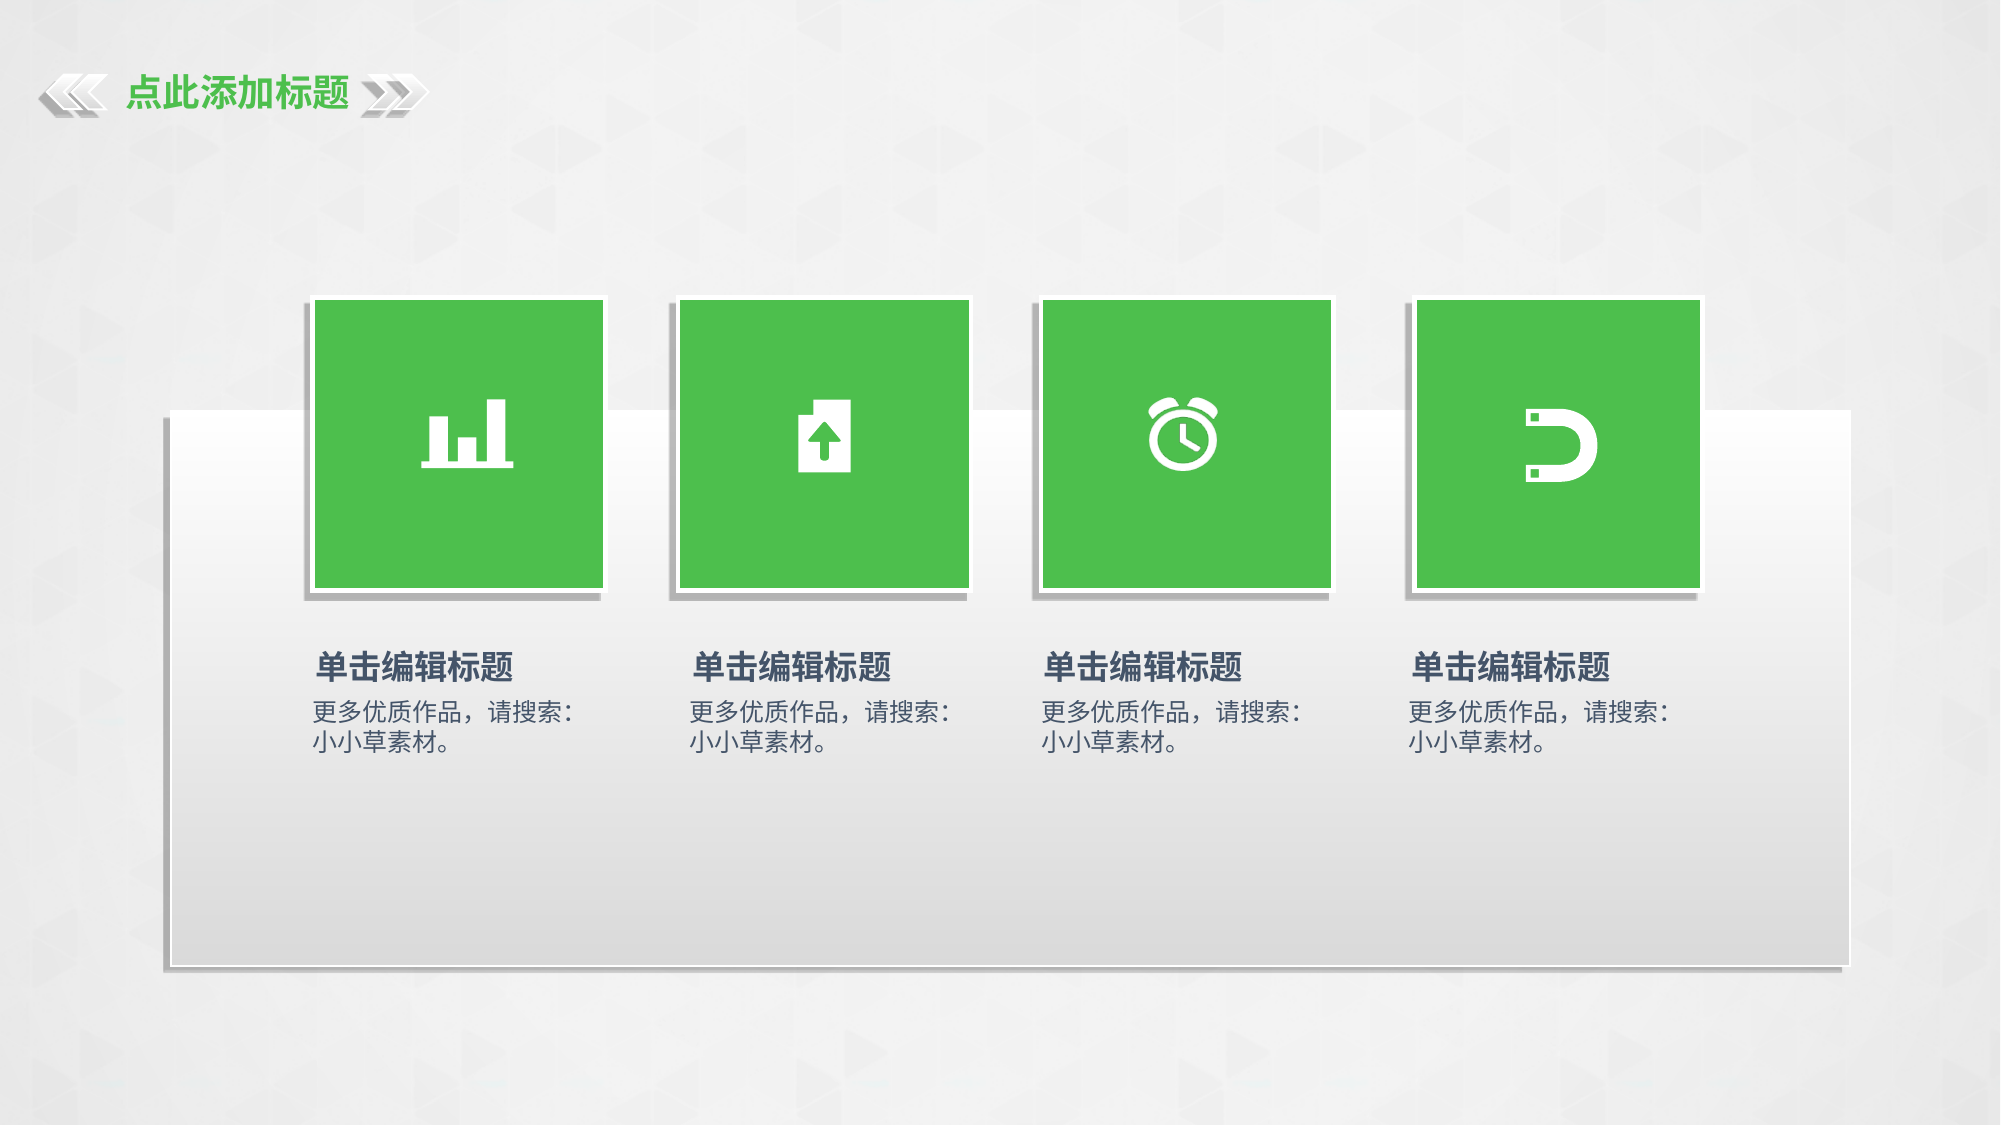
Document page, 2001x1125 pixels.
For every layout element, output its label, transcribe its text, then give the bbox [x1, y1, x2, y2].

text_box [312, 297, 606, 591]
text_box [171, 411, 1850, 966]
text_box 单击编辑标题 [692, 645, 905, 686]
text_box 单击编辑标题 [1411, 645, 1624, 686]
text_box 更多优质作品，请搜索：小小草素材。 [689, 696, 944, 756]
text_box 单击编辑标题 [1043, 645, 1256, 686]
text_box 更多优质作品，请搜索：小小草素材。 [1041, 696, 1295, 756]
text_box 更多优质作品，请搜索：小小草素材。 [312, 696, 567, 756]
text_box 单击编辑标题 [315, 645, 528, 686]
text_box [421, 399, 514, 469]
picture [0, 0, 2001, 1125]
text_box [678, 297, 972, 591]
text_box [46, 61, 429, 123]
text_box [1040, 297, 1334, 591]
text_box [798, 399, 851, 473]
text_box [1525, 408, 1598, 482]
text_box 更多优质作品，请搜索：小小草素材。 [1408, 696, 1663, 756]
text_box [1414, 297, 1703, 591]
